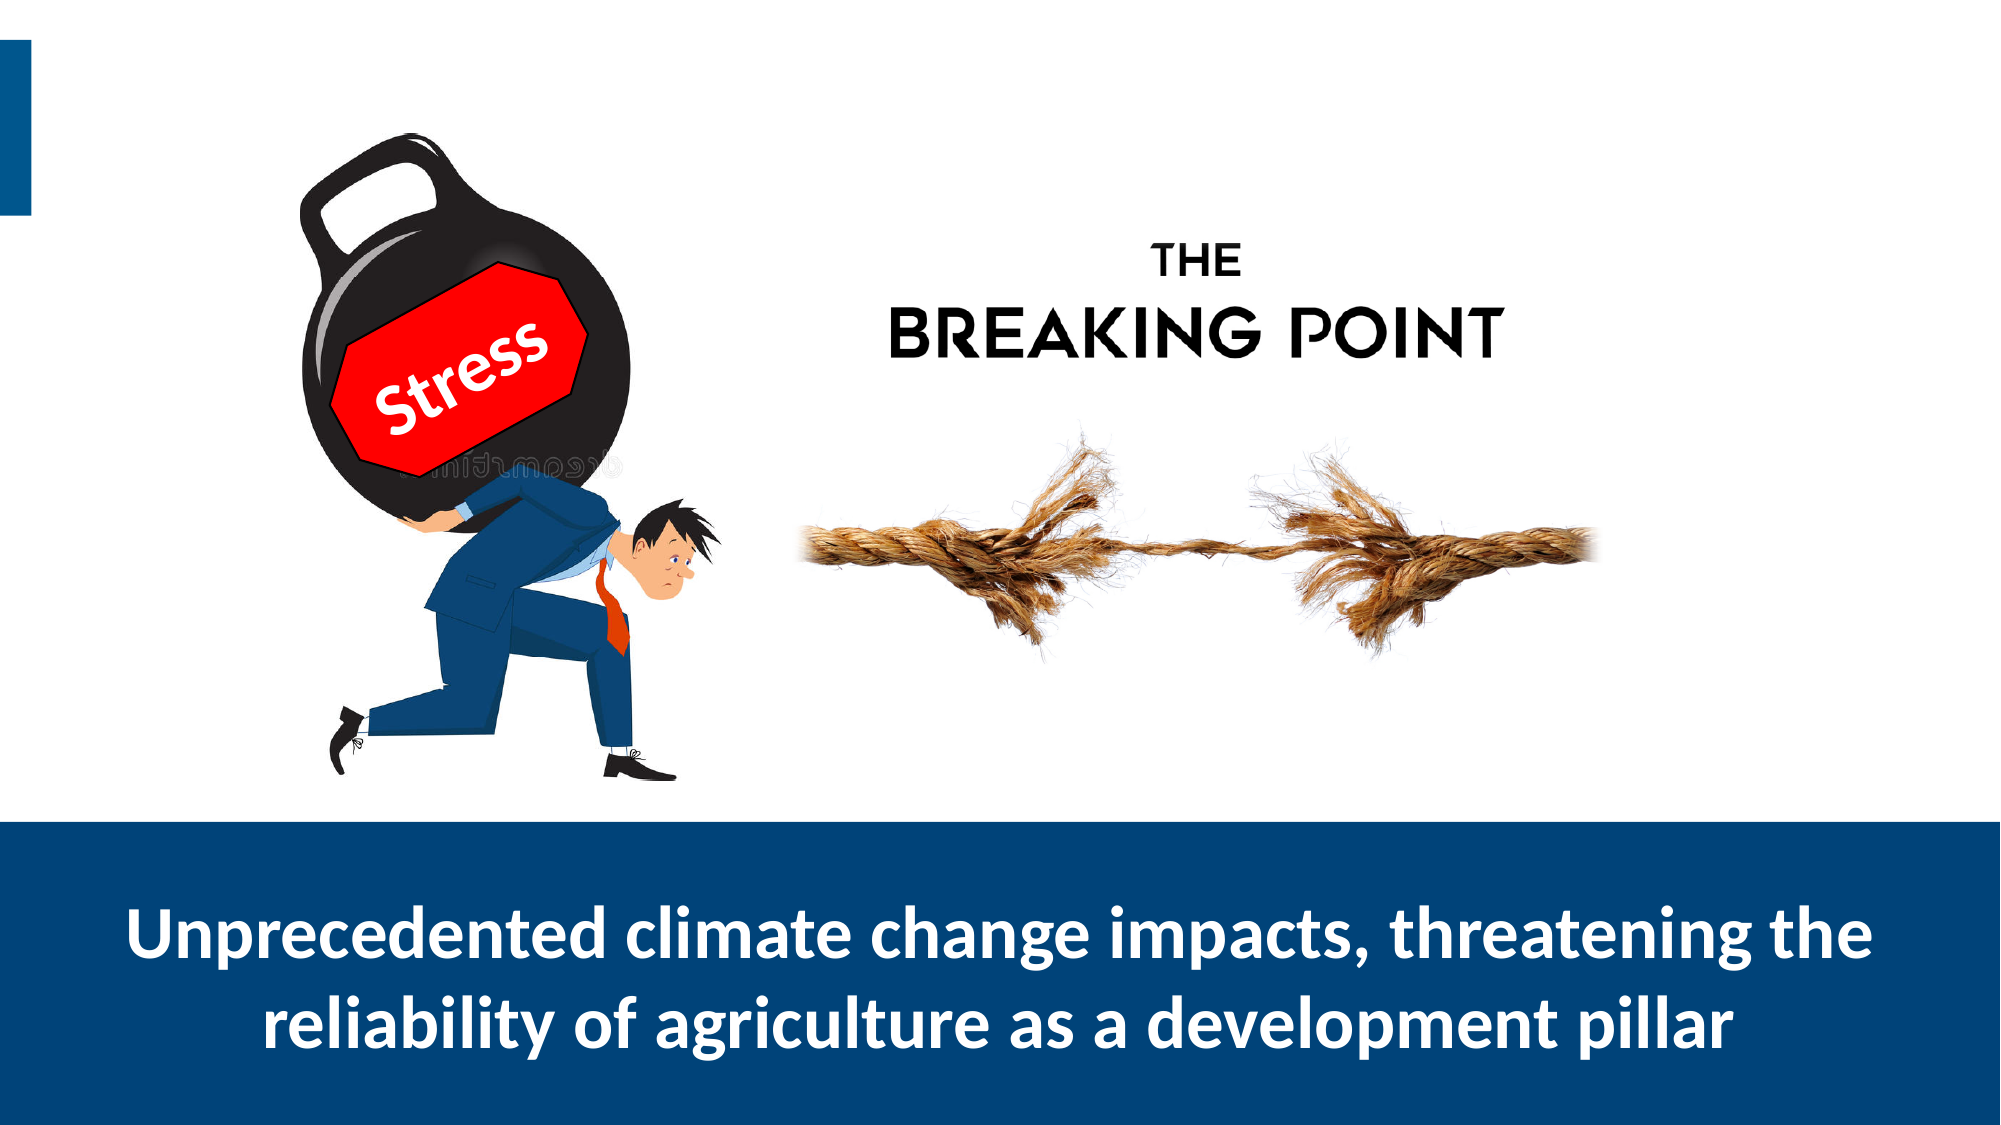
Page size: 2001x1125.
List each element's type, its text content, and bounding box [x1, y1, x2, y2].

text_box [299, 133, 1604, 781]
text_box Unprecedented climate change impacts, threatening the reliability of agriculture as a development pillar [0, 821, 2000, 1125]
